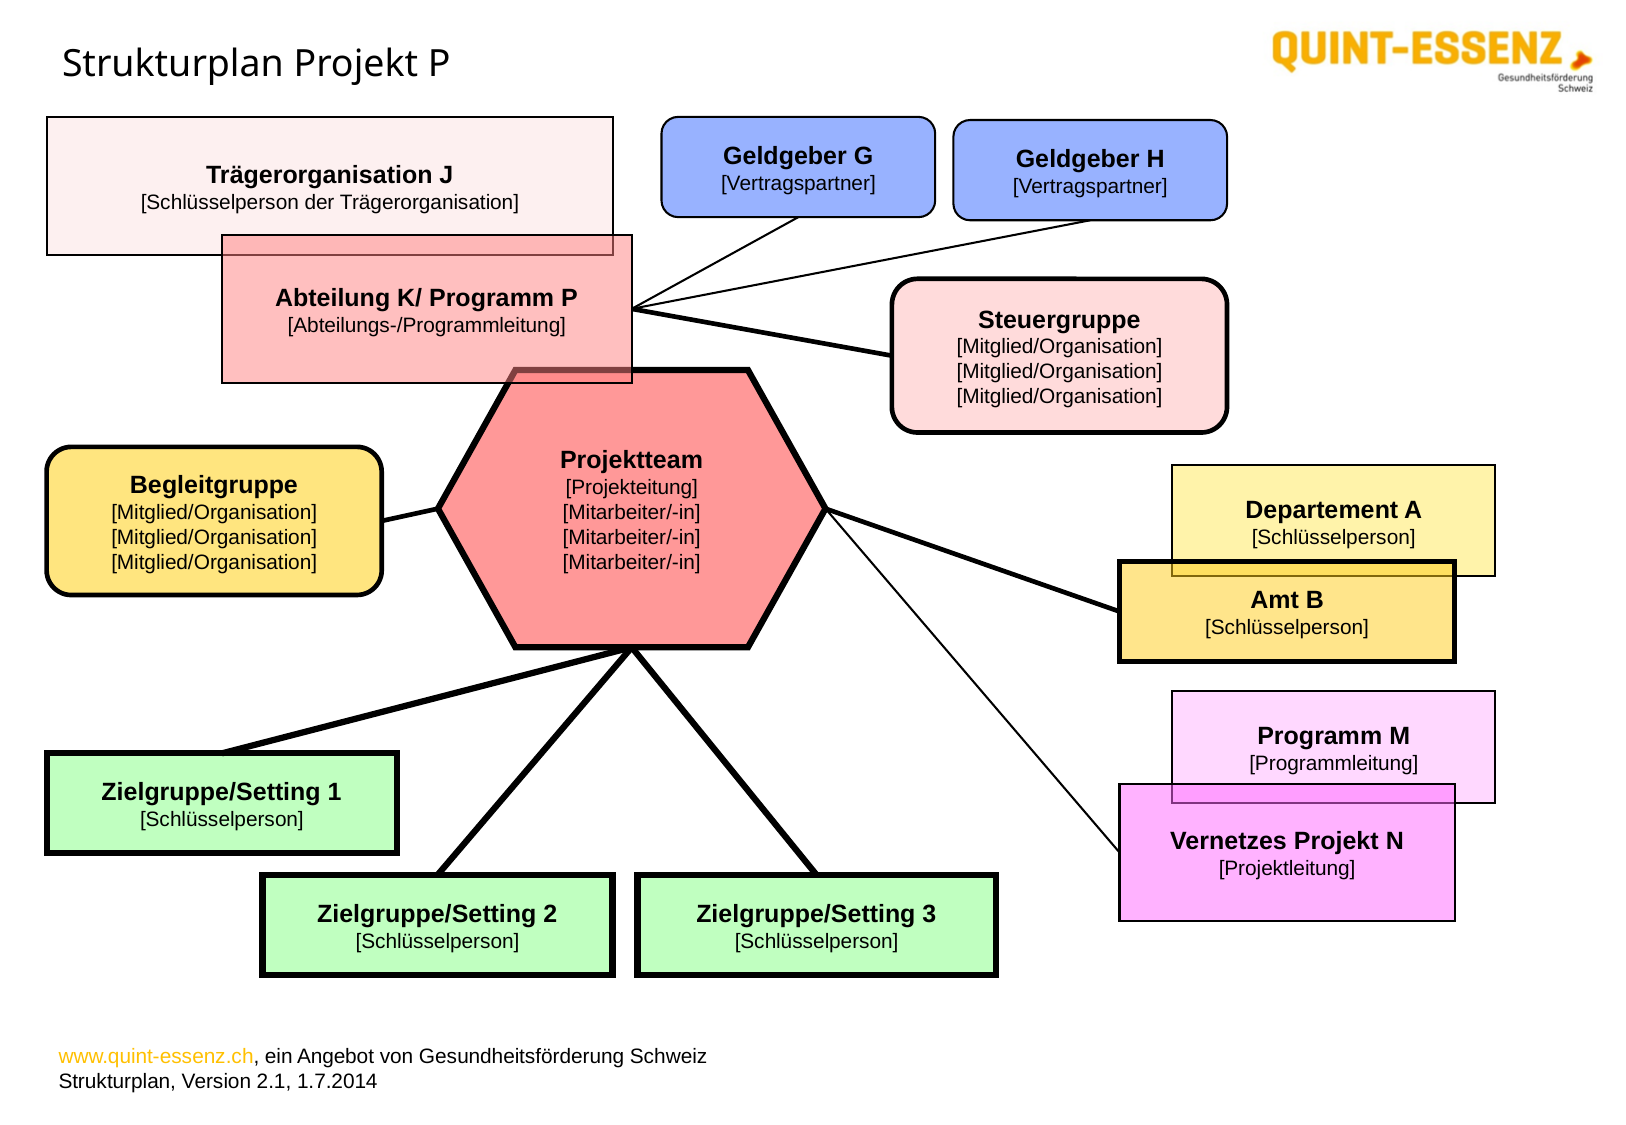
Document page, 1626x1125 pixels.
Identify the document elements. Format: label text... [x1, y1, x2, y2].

text_box Geldgeber G [Vertragspartner] [661, 116, 936, 218]
text_box Zielgruppe/Setting 3 [Schlüsselperson] [637, 875, 996, 976]
footer www.quint-essenz.ch, ein Angebot von Gesundheitsförderung Schweiz Strukturplan, Version 2.1, 1.7.2014 [43, 1034, 1353, 1111]
text_box Projektteam [Projekteitung] [Mitarbeiter/-in] [Mitarbeiter/-in] [Mitarbeiter/-in] [438, 369, 825, 645]
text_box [437, 647, 629, 876]
text_box Trägerorganisation J [Schlüsselperson der Trägerorganisation] [47, 163, 613, 256]
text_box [221, 647, 435, 754]
text_box Geldgeber H [Vertragspartner] [953, 120, 1228, 221]
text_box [631, 308, 893, 356]
text_box Zielgruppe/Setting 2 [Schlüsselperson] [262, 875, 613, 976]
text_box Programm M [Programmleitung] [1172, 691, 1496, 804]
text_box Begleitgruppe [Mitglied/Organisation] [Mitglied/Organisation] [Mitglied/Organisation] [46, 446, 382, 596]
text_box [825, 508, 1120, 853]
text_box Amt B [Schlüsselperson] [1125, 561, 1455, 662]
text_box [631, 216, 799, 308]
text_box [381, 508, 439, 522]
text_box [631, 647, 817, 876]
text_box Abteilung K/ Programm P [Abteilungs-/Programmleitung] [221, 234, 632, 383]
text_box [802, 220, 1091, 310]
text_box Zielgruppe/Setting 1 [Schlüsselperson] [46, 753, 397, 854]
title Strukturplan Projekt P [47, 0, 1101, 163]
text_box Steuergruppe [Mitglied/Organisation] [Mitglied/Organisation] [Mitglied/Organisation] [891, 278, 1228, 433]
text_box Vernetzes Projekt N [Projektleitung] [1119, 783, 1455, 922]
text_box Departement A [Schlüsselperson] [1172, 465, 1496, 577]
picture [1241, 0, 1625, 125]
